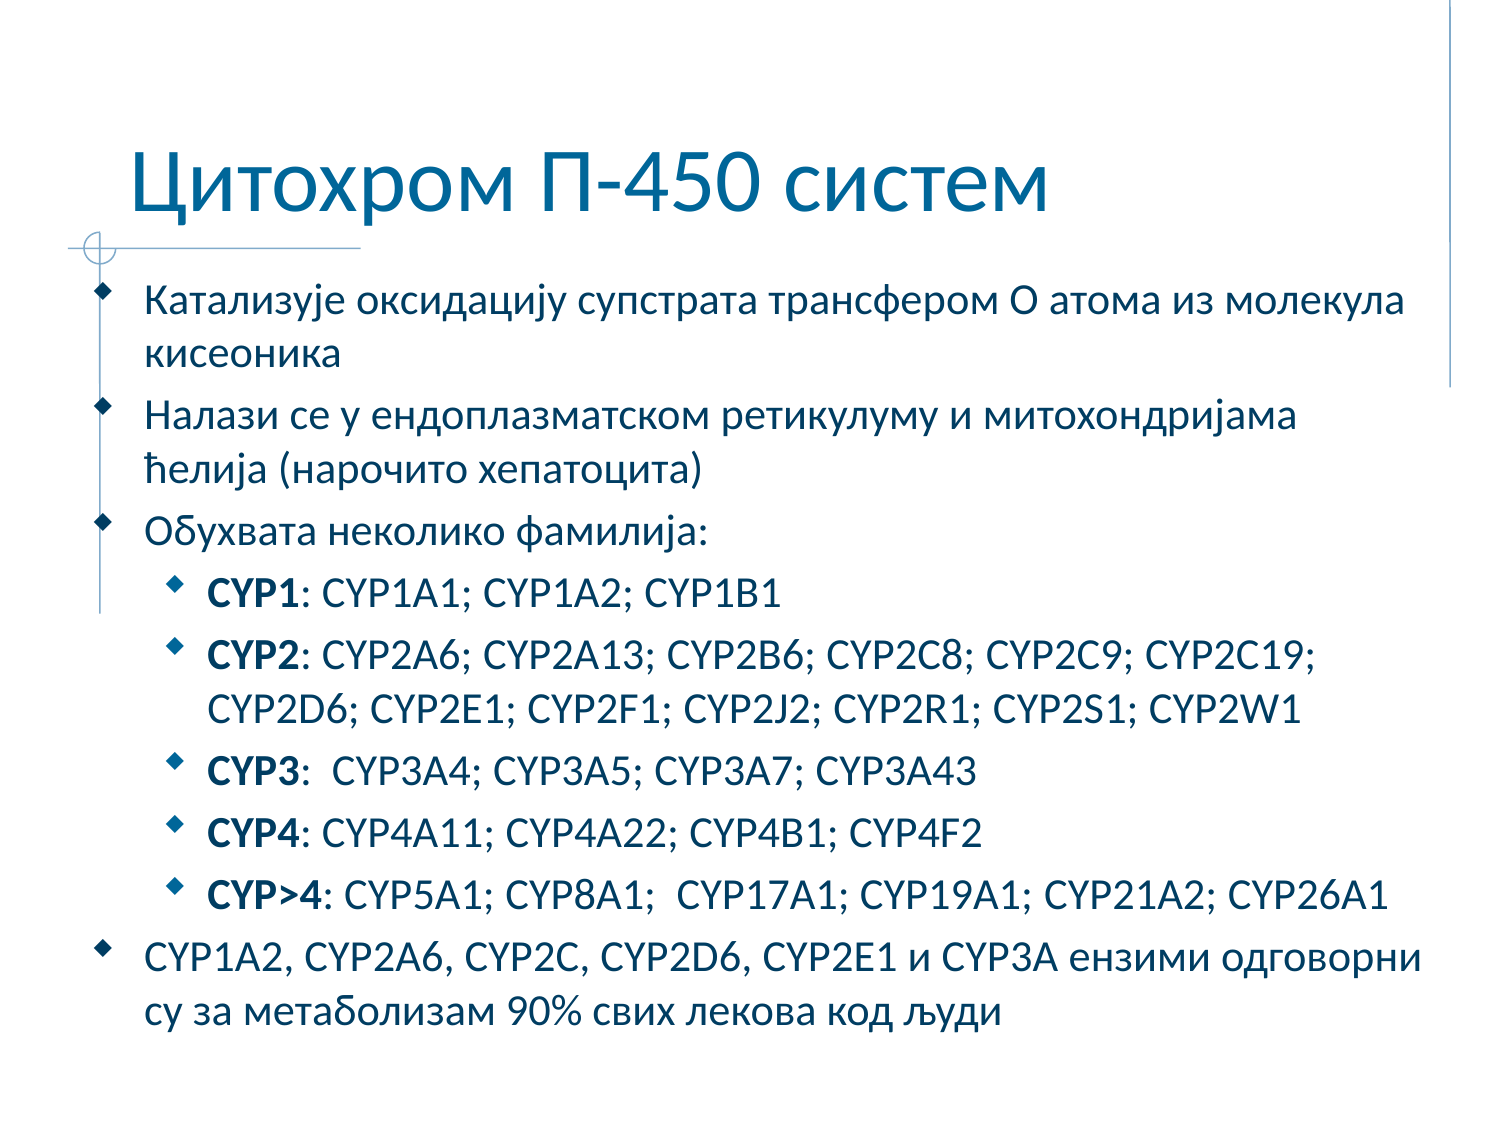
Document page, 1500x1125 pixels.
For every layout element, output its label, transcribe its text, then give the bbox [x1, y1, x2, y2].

list Катализује оксидацију супстрата трансфером О атома из молекула кисеоника Налази се у ендоплазматском ретикулуму и митохондријама ћелија (нарочито хепатоцита) Обухвата неколико фамилија: CYP1: CYP1A1; CYP1A2; CYP1B1 CYP2: CYP2A6; CYP2A13; CYP2B6; CYP2C8; CYP2C9; CYP2C19; CYP2D6; CYP2E1; CYP2F1; CYP2J2; CYP2R1; CYP2S1; CYP2W1 CYP3: CYP3A4; CYP3A5; CYP3A7; CYP3A43 CYP4: CYP4A11; CYP4A22; CYP4B1; CYP4F2 CYP>4: CYP5A1; CYP8A1; CYP17A1; CYP19A1; CYP21A2; CYP26A1 CYP1A2, CYP2A6, CYP2C, CYP2D6, CYP2E1 и CYP3A ензими одговорни су за метаболизам 90% свих лекова код људи [74, 262, 1448, 1055]
title Цитохром П-450 систем [113, 49, 1436, 238]
